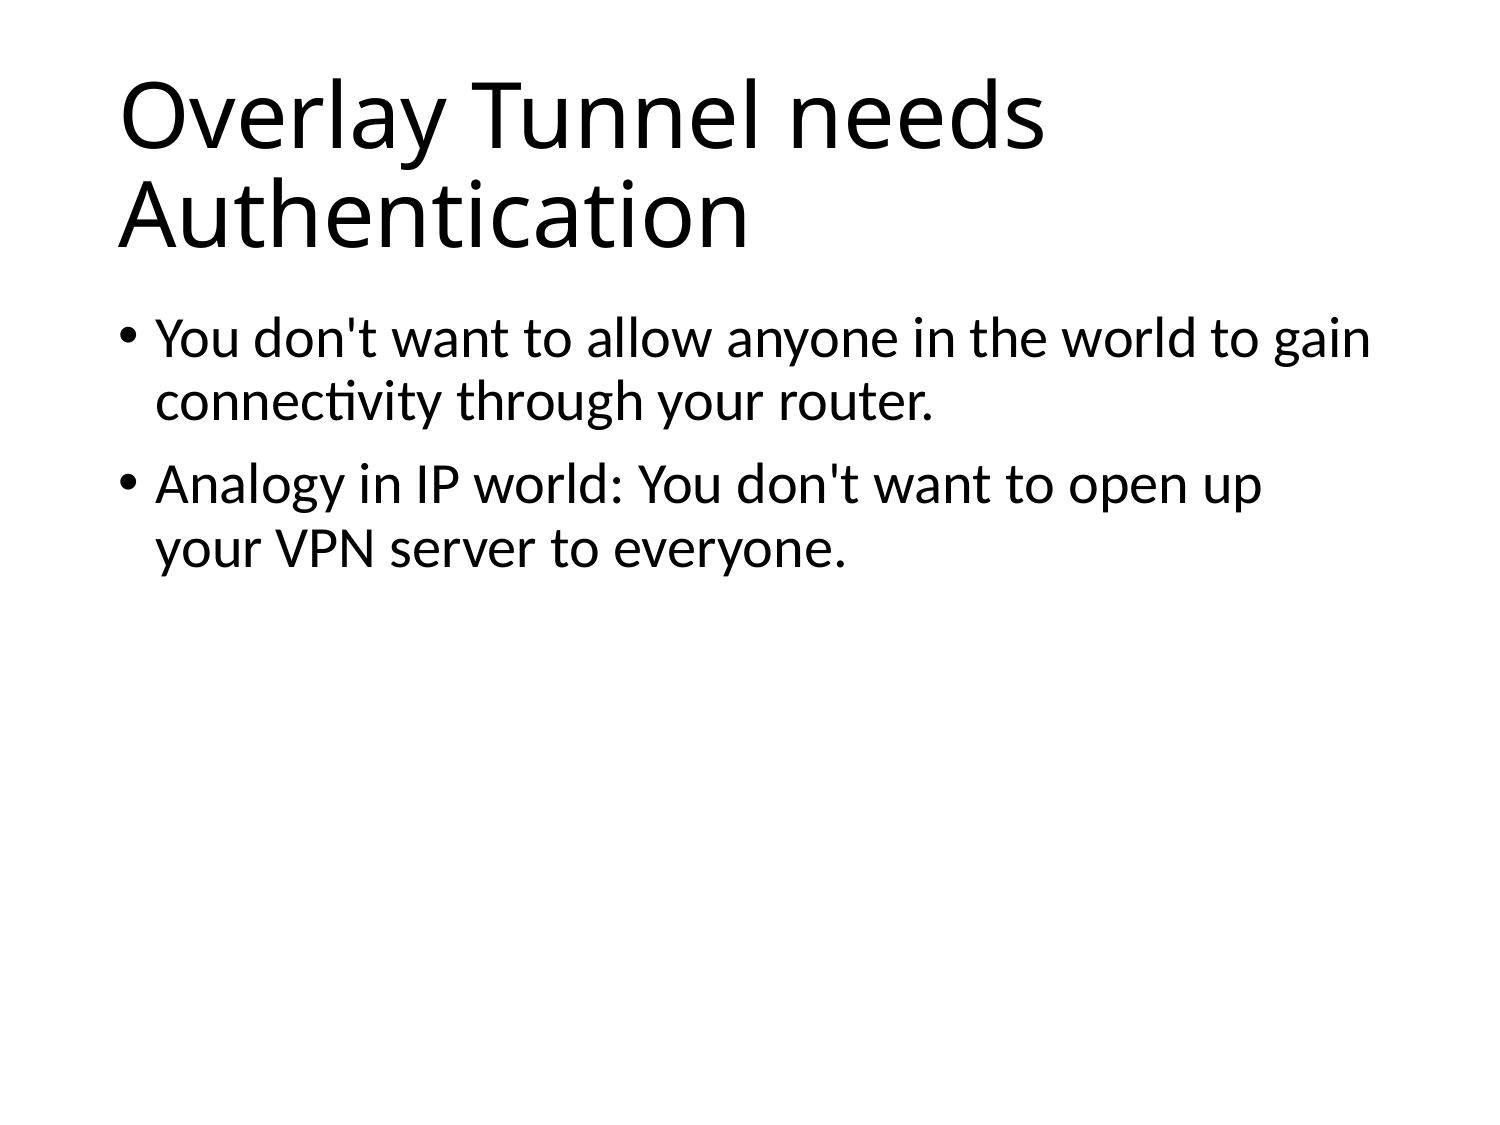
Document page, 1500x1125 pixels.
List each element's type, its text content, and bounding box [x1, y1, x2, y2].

title Overlay Tunnel needs Authentication [103, 59, 1397, 278]
list You don't want to allow anyone in the world to gain connectivity through your router. Analogy in IP world: You don't want to open up your VPN server to everyone. [103, 299, 1397, 1014]
